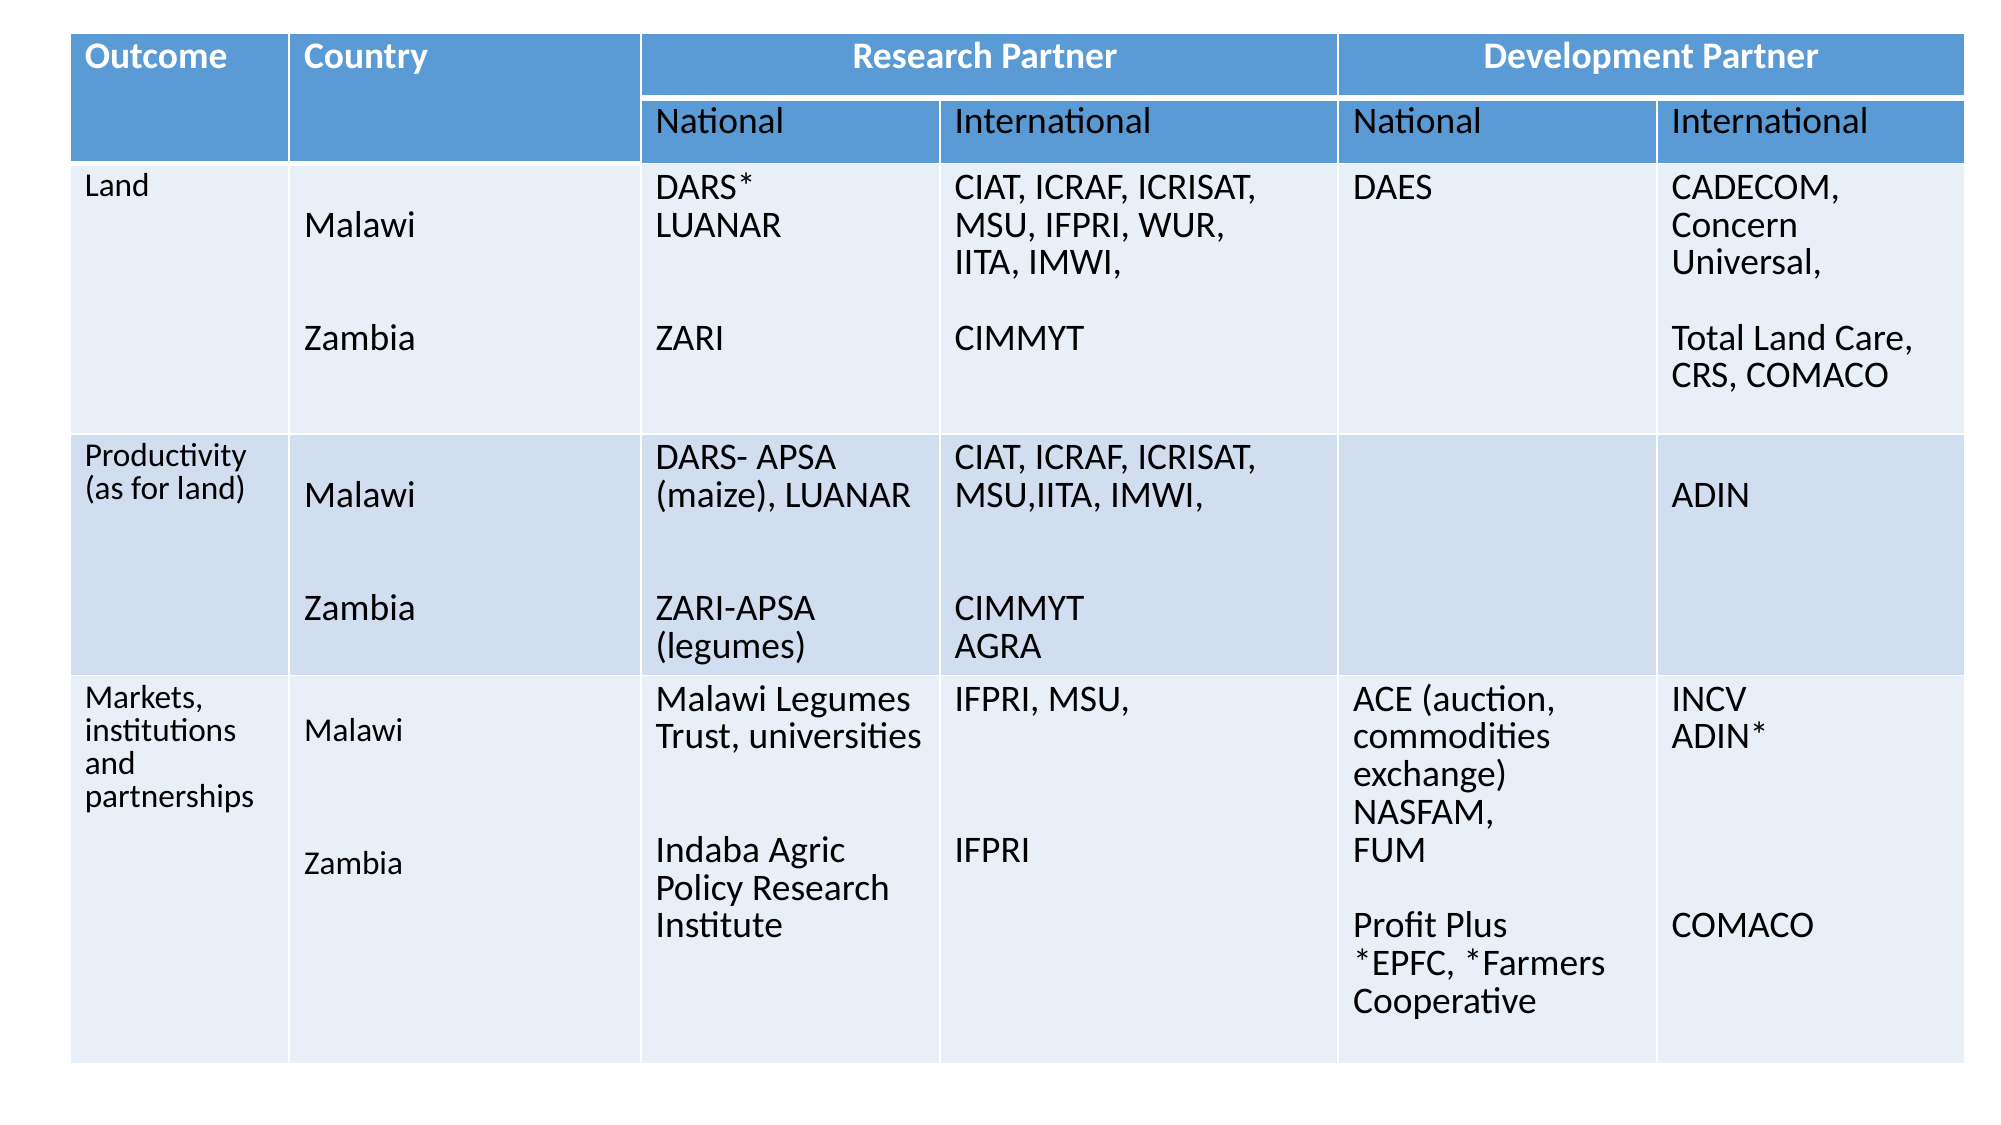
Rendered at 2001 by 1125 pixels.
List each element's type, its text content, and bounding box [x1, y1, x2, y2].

table_cell Malawi Legumes Trust, universities Indaba Agric Policy Research Institute [642, 676, 939, 1063]
table_cell Productivity (as for land) [71, 435, 288, 675]
table_cell CIAT, ICRAF, ICRISAT, MSU, IFPRI, WUR, IITA, IMWI, CIMMYT [941, 164, 1337, 433]
table_header Country [290, 34, 640, 161]
table_cell IFPRI, MSU, IFPRI [941, 676, 1337, 1063]
table_cell Markets, institutions and partnerships [71, 676, 288, 1063]
table_cell Land [71, 166, 288, 433]
table_cell ADIN [1658, 435, 1964, 675]
table_cell CIAT, ICRAF, ICRISAT, MSU,IITA, IMWI, CIMMYT AGRA [941, 435, 1337, 675]
table_cell ACE (auction, commodities exchange) NASFAM, FUM Profit Plus *EPFC, *Farmers Cooperative [1339, 676, 1656, 1063]
table_cell Malawi Zambia [290, 435, 640, 675]
table_cell CADECOM, Concern Universal, Total Land Care, CRS, COMACO [1658, 164, 1964, 433]
table_cell National [642, 101, 939, 163]
table_cell International [941, 101, 1337, 163]
table_cell DARS- APSA (maize), LUANAR ZARI-APSA (legumes) [642, 435, 939, 675]
table_cell International [1658, 101, 1964, 163]
table_cell Malawi Zambia [290, 166, 640, 433]
table_cell [1339, 435, 1656, 675]
table_cell DARS* LUANAR ZARI [642, 164, 939, 433]
table_cell Malawi Zambia [290, 676, 640, 1063]
table_header Research Partner [642, 34, 1337, 95]
table_cell INCV ADIN* COMACO [1658, 676, 1964, 1063]
table_cell DAES [1339, 164, 1656, 433]
table_cell National [1339, 101, 1656, 163]
table_header Development Partner [1339, 34, 1964, 95]
table_header Outcome [71, 34, 288, 161]
